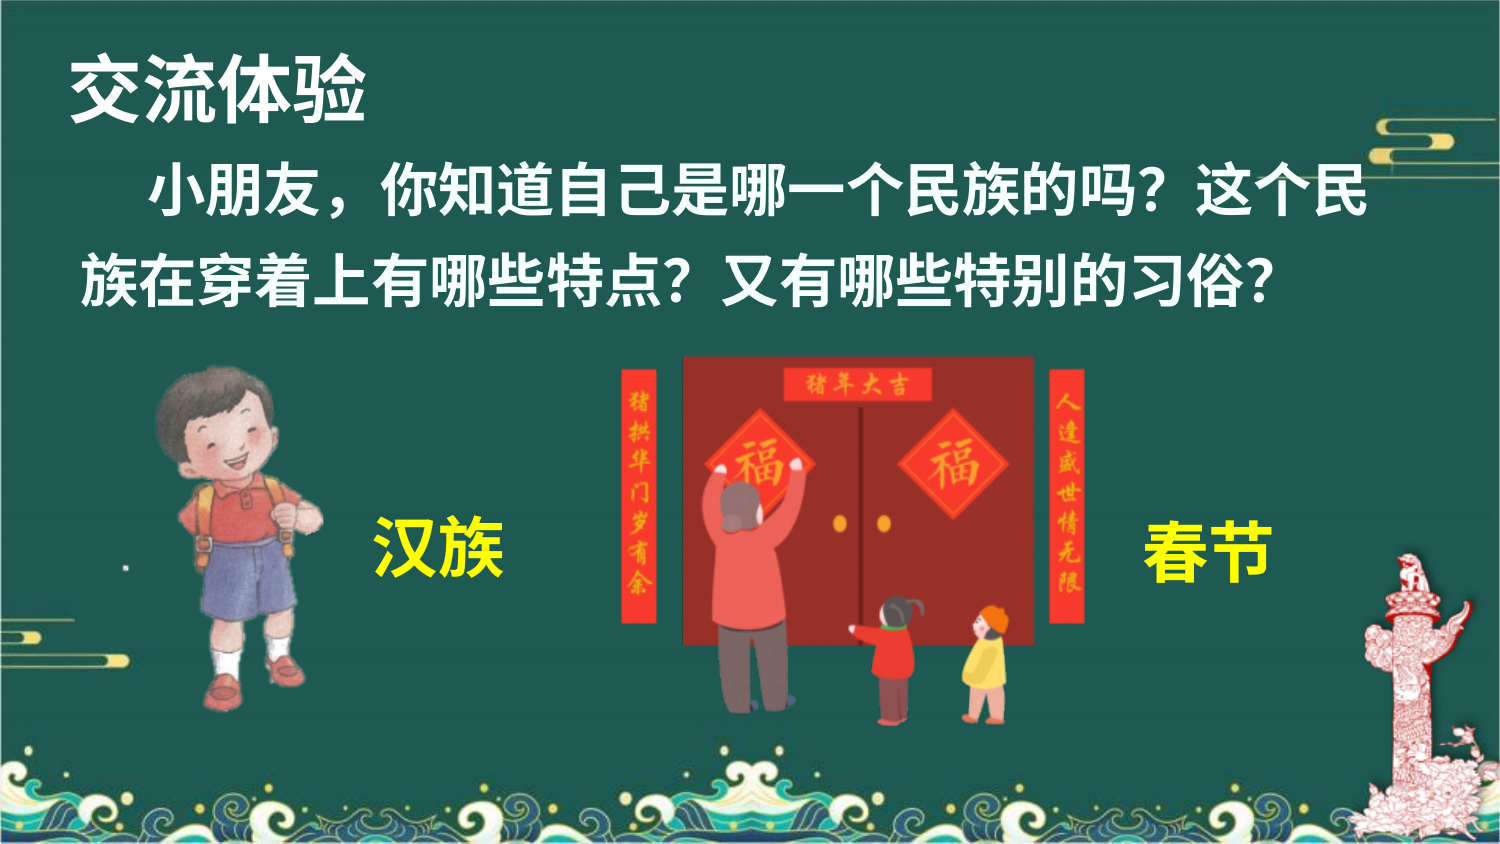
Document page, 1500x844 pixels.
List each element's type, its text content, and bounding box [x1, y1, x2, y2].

text_box 汉族 [363, 474, 553, 594]
text_box 小朋友，你知道自己是哪一个民族的吗？这个民族在穿着上有哪些特点？又有哪些特别的习俗？ [72, 124, 1428, 322]
text_box 春节 [1134, 479, 1324, 599]
text_box 交流体验 [53, 8, 413, 141]
picture [0, 0, 1500, 844]
